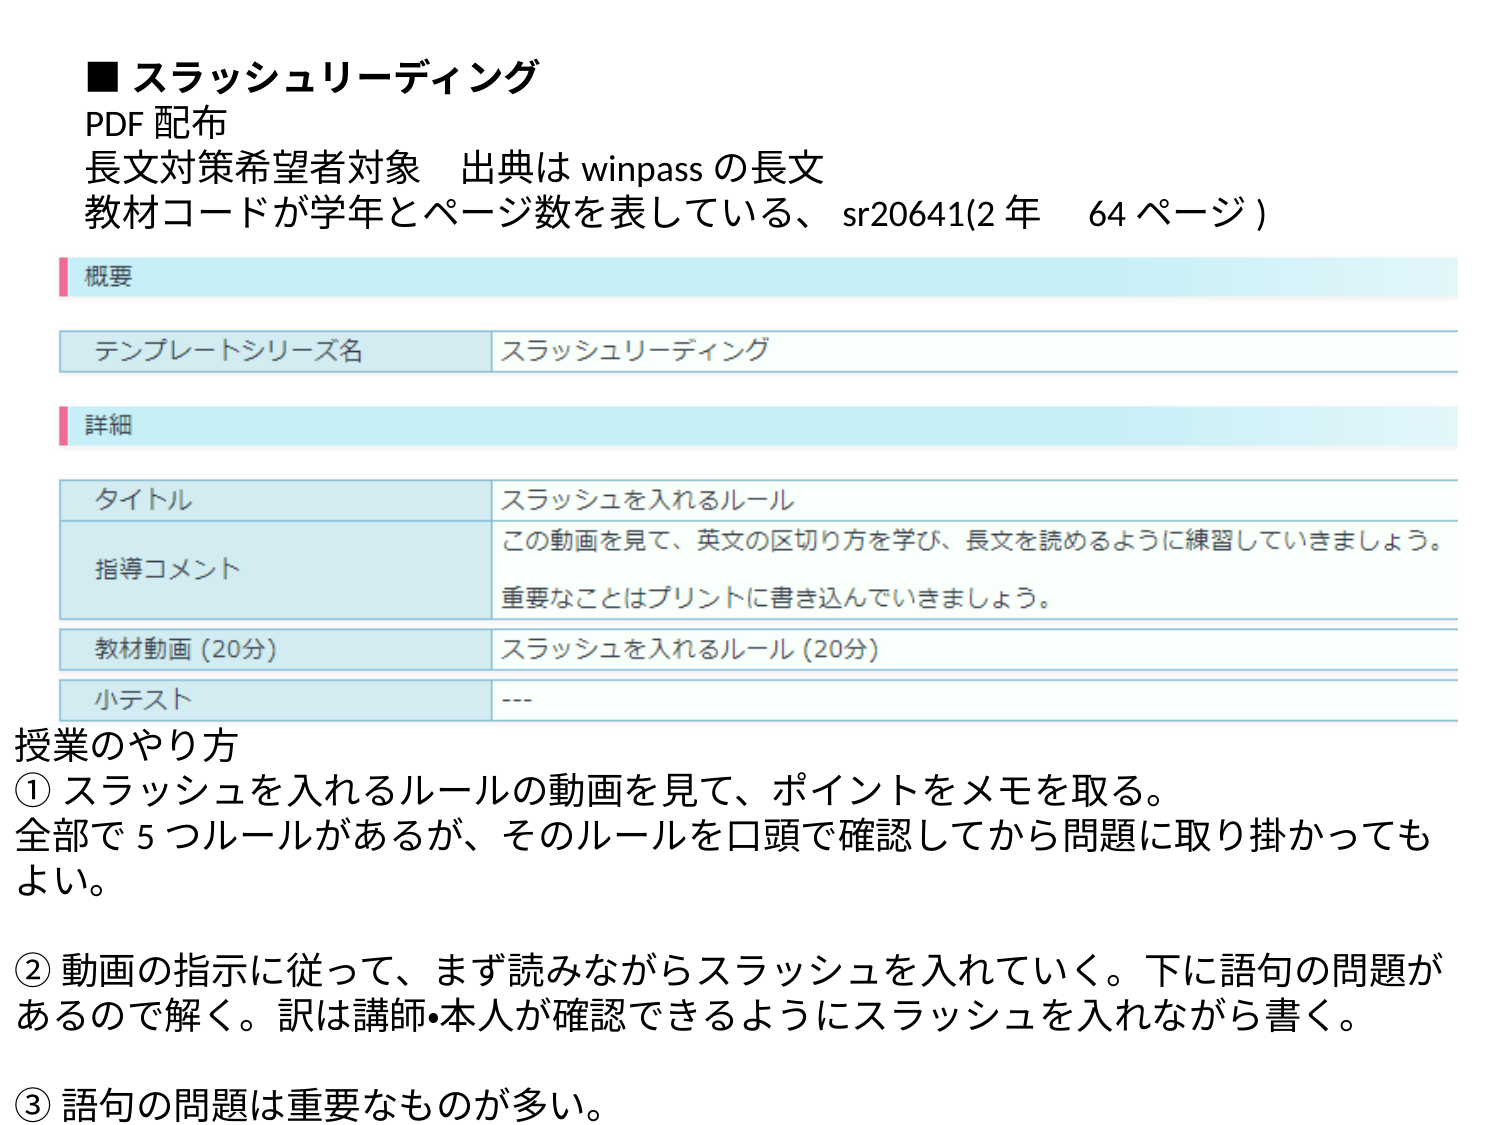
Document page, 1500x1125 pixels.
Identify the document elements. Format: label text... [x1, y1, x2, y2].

text_box ■スラッシュリーディング PDF配布 長文対策希望者対象 出典はwinpassの長文 教材コードが学年とページ数を表している、sr20641(2年 64ページ) [70, 46, 1360, 242]
text_box 授業のやり方 ①スラッシュを入れるルールの動画を見て、ポイントをメモを取る。 全部で5つルールがあるが、そのルールを口頭で確認してから問題に取り掛かってもよい。 ②動画の指示に従って、まず読みながらスラッシュを入れていく。下に語句の問題があるので解く。訳は講師・本人が確認できるようにスラッシュを入れながら書く。 ③語句の問題は重要なものが多い。 [0, 714, 1477, 1125]
picture [46, 245, 1458, 727]
